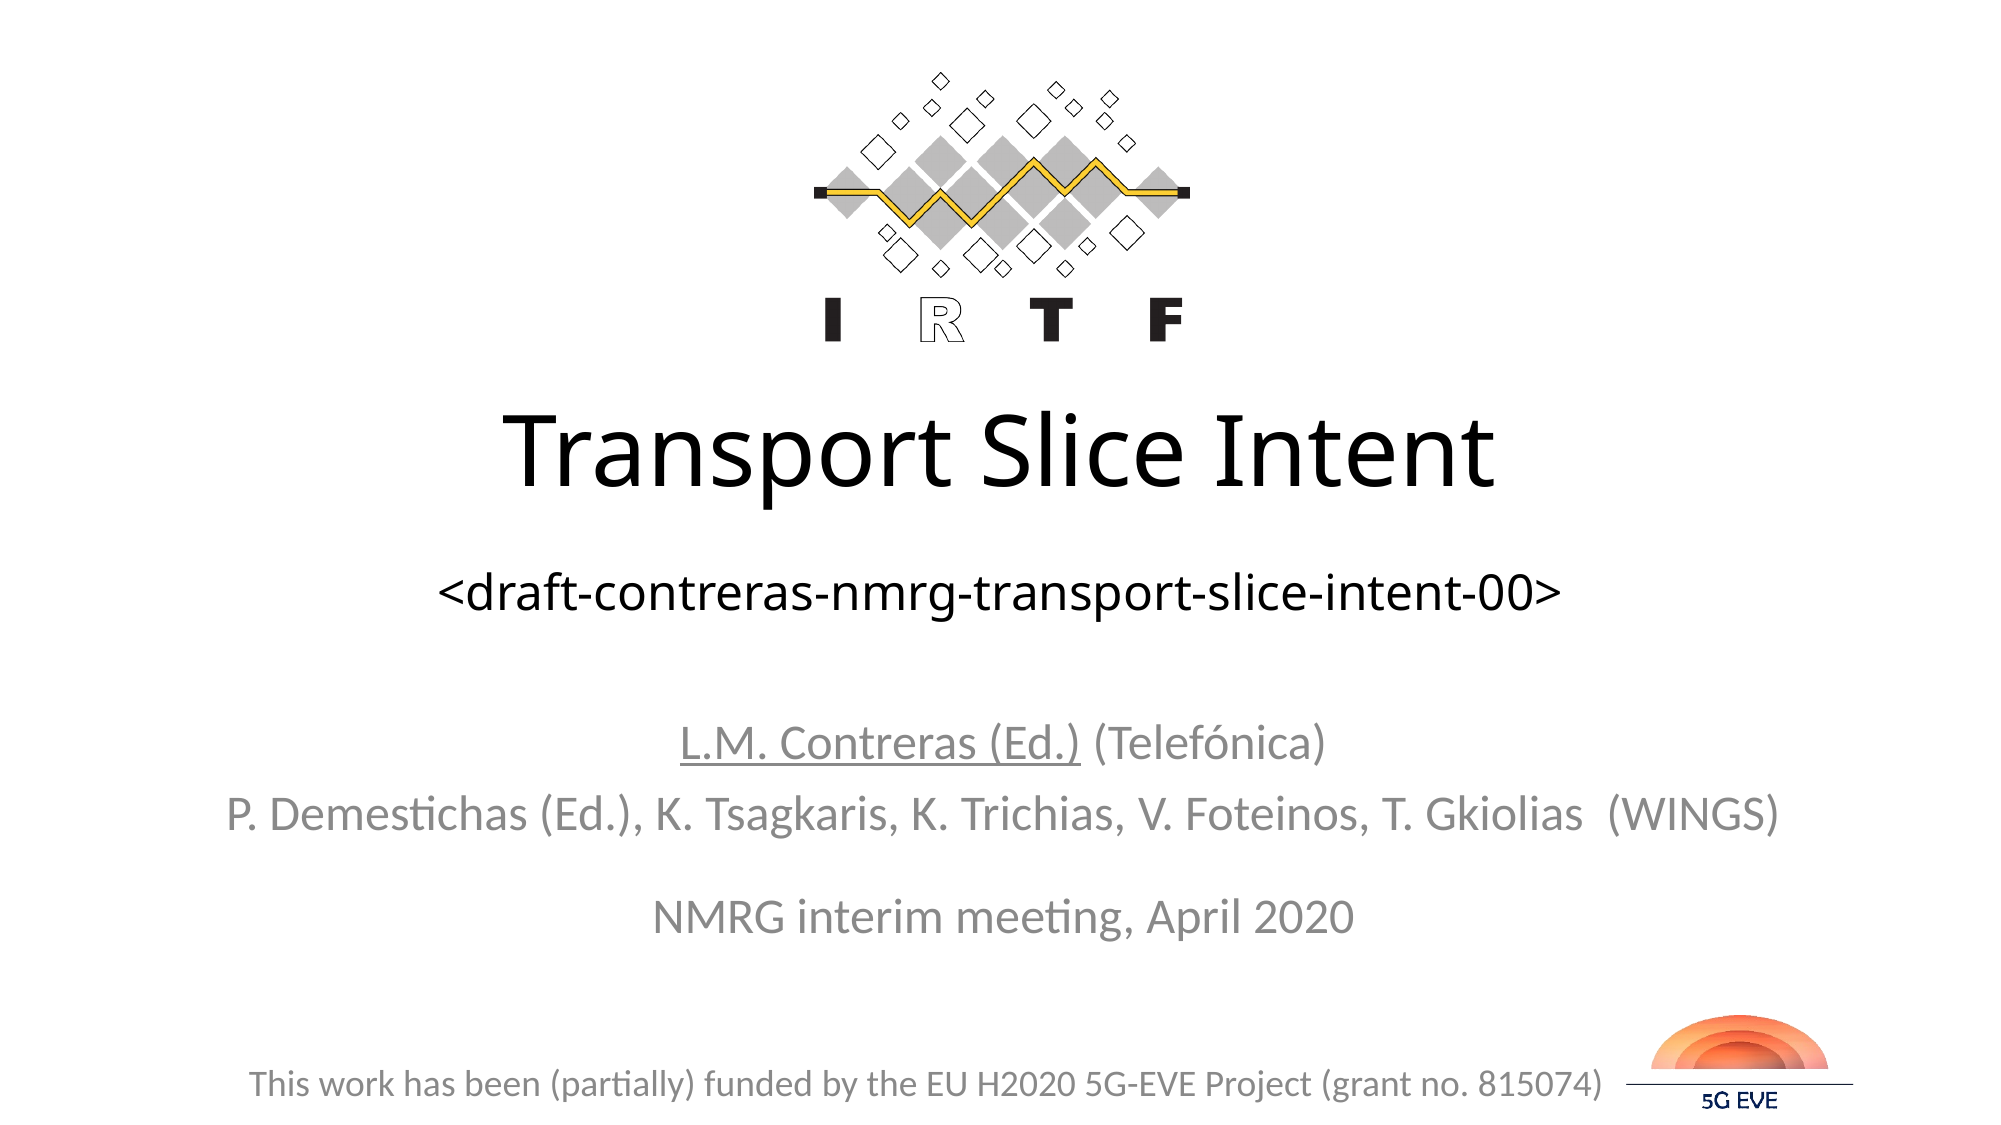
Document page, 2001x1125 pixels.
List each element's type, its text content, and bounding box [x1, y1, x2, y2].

subtitle L.M. Contreras (Ed.) (Telefónica) P. Demestichas (Ed.), K. Tsagkaris, K. Trichias, V. Foteinos, T. Gkiolias (WINGS) NMRG interim meeting, April 2020 [177, 718, 1830, 990]
title Transport Slice Intent <draft-contreras-nmrg-transport-slice-intent-00> [418, 386, 1582, 629]
picture [1626, 1015, 1855, 1115]
picture [813, 72, 1190, 342]
text_box This work has been (partially) funded by the EU H2020 5G-EVE Project (grant no. 815074) [234, 1051, 1620, 1111]
